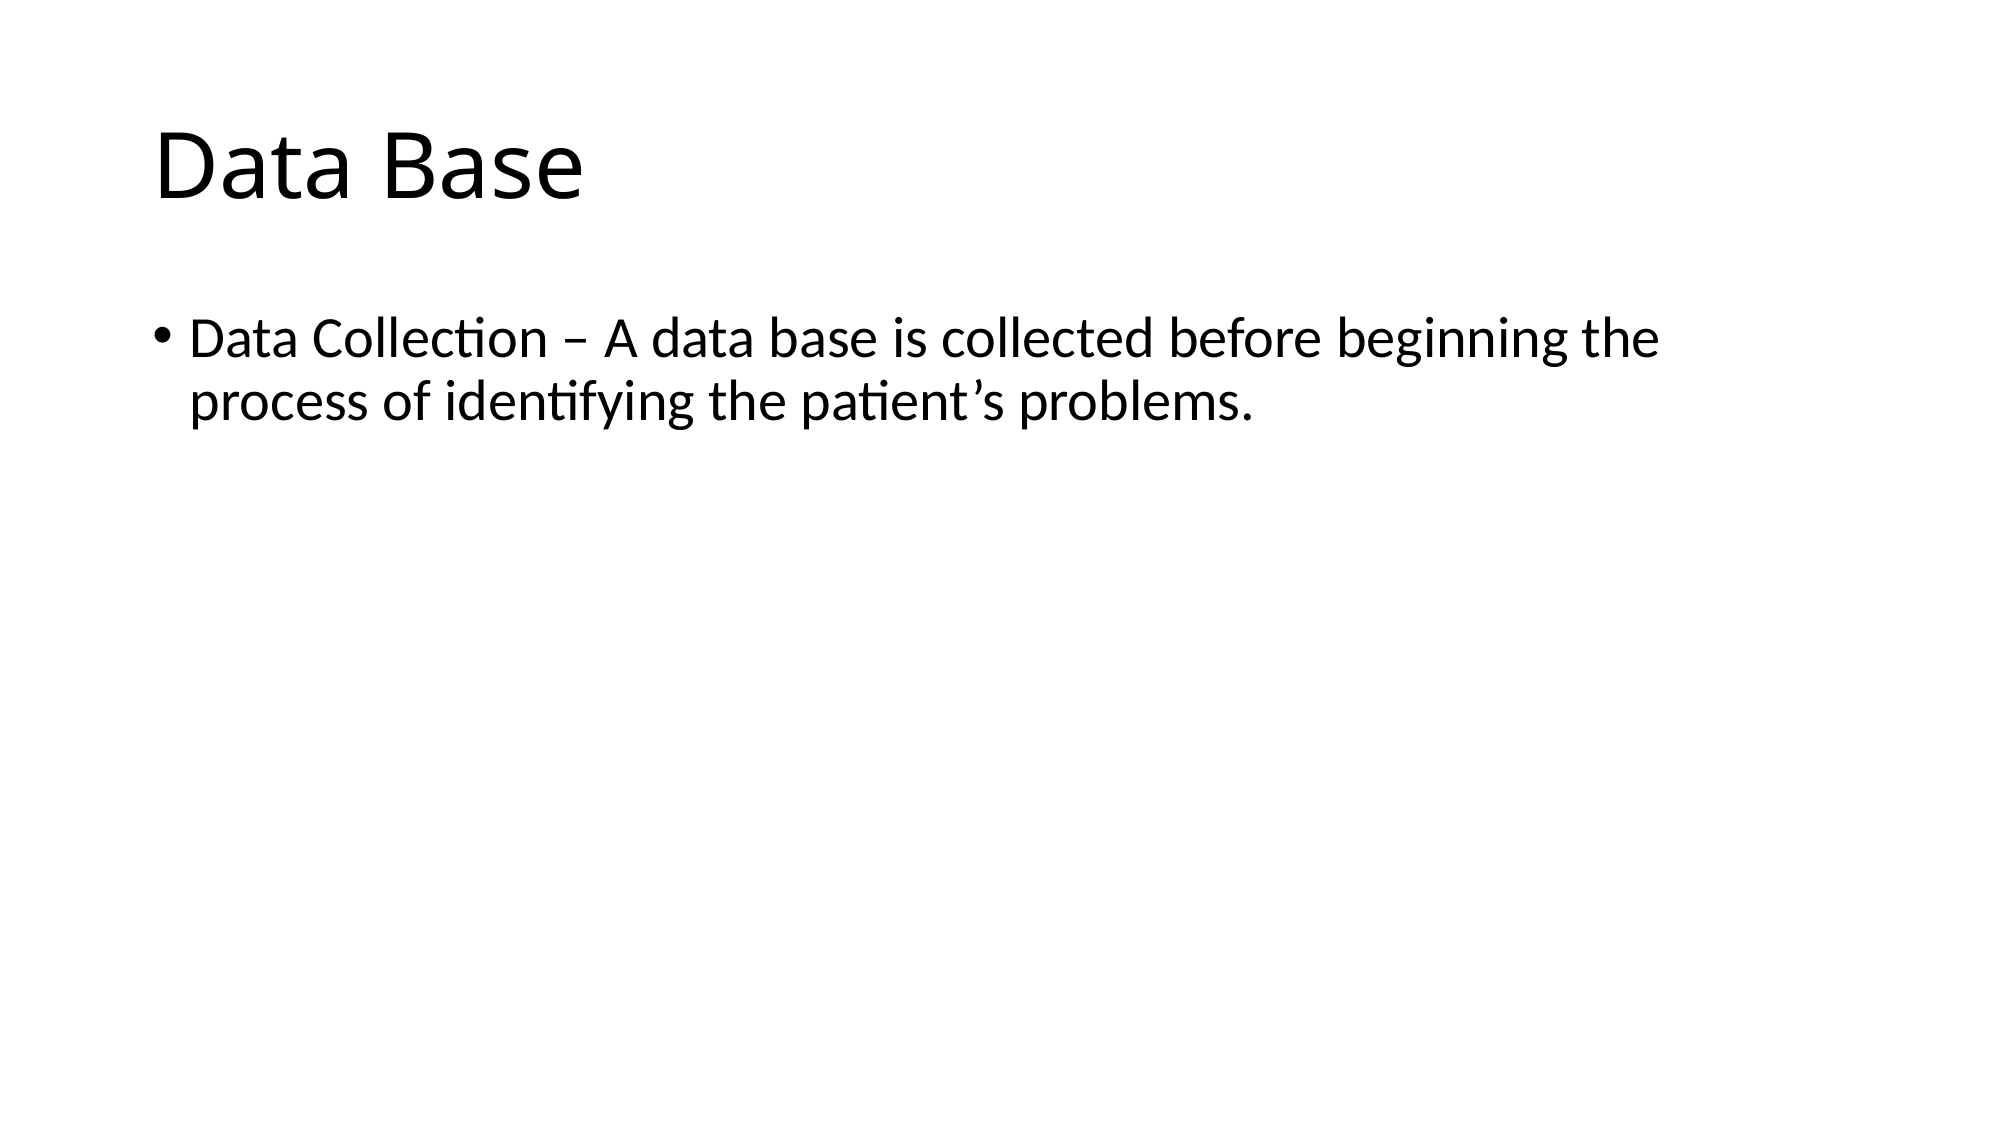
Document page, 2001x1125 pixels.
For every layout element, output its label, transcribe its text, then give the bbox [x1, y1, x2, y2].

list Data Collection – A data base is collected before beginning the process of identifying the patient’s problems. [137, 299, 1863, 1014]
title Data Base [137, 59, 1863, 278]
